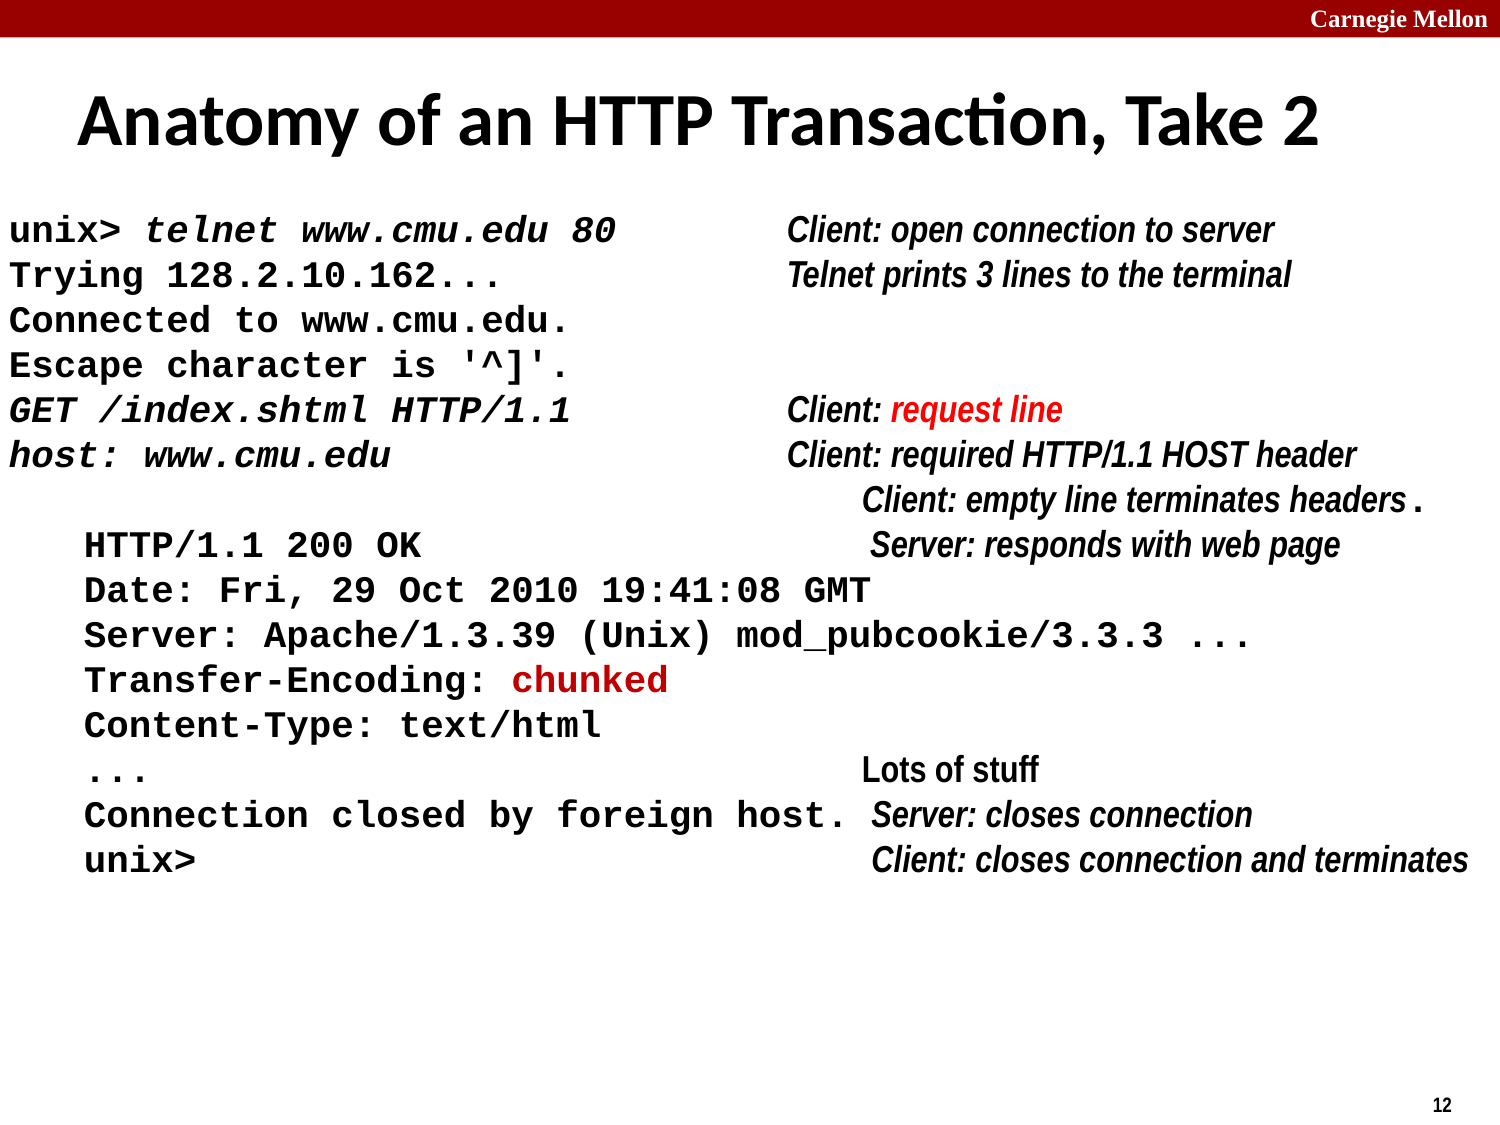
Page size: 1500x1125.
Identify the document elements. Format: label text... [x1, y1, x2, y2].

title Anatomy of an HTTP Transaction, Take 2 [62, 68, 1454, 163]
text_box unix> telnet www.cmu.edu 80 Client: open connection to server Trying 128.2.10.162... Telnet prints 3 lines to the terminal Connected to www.cmu.edu. Escape character is '^]'. GET /index.shtml HTTP/1.1 Client: request line host: www.cmu.edu Client: required HTTP/1.1 HOST header Client: empty line terminates headers. HTTP/1.1 200 OK Server: responds with web page Date: Fri, 29 Oct 2010 19:41:08 GMT Server: Apache/1.3.39 (Unix) mod_pubcookie/3.3.3 ... Transfer-Encoding: chunked Content-Type: text/html ... Lots of stuff Connection closed by foreign host. Server: closes connection unix> Client: closes connection and terminates [0, 197, 1484, 888]
